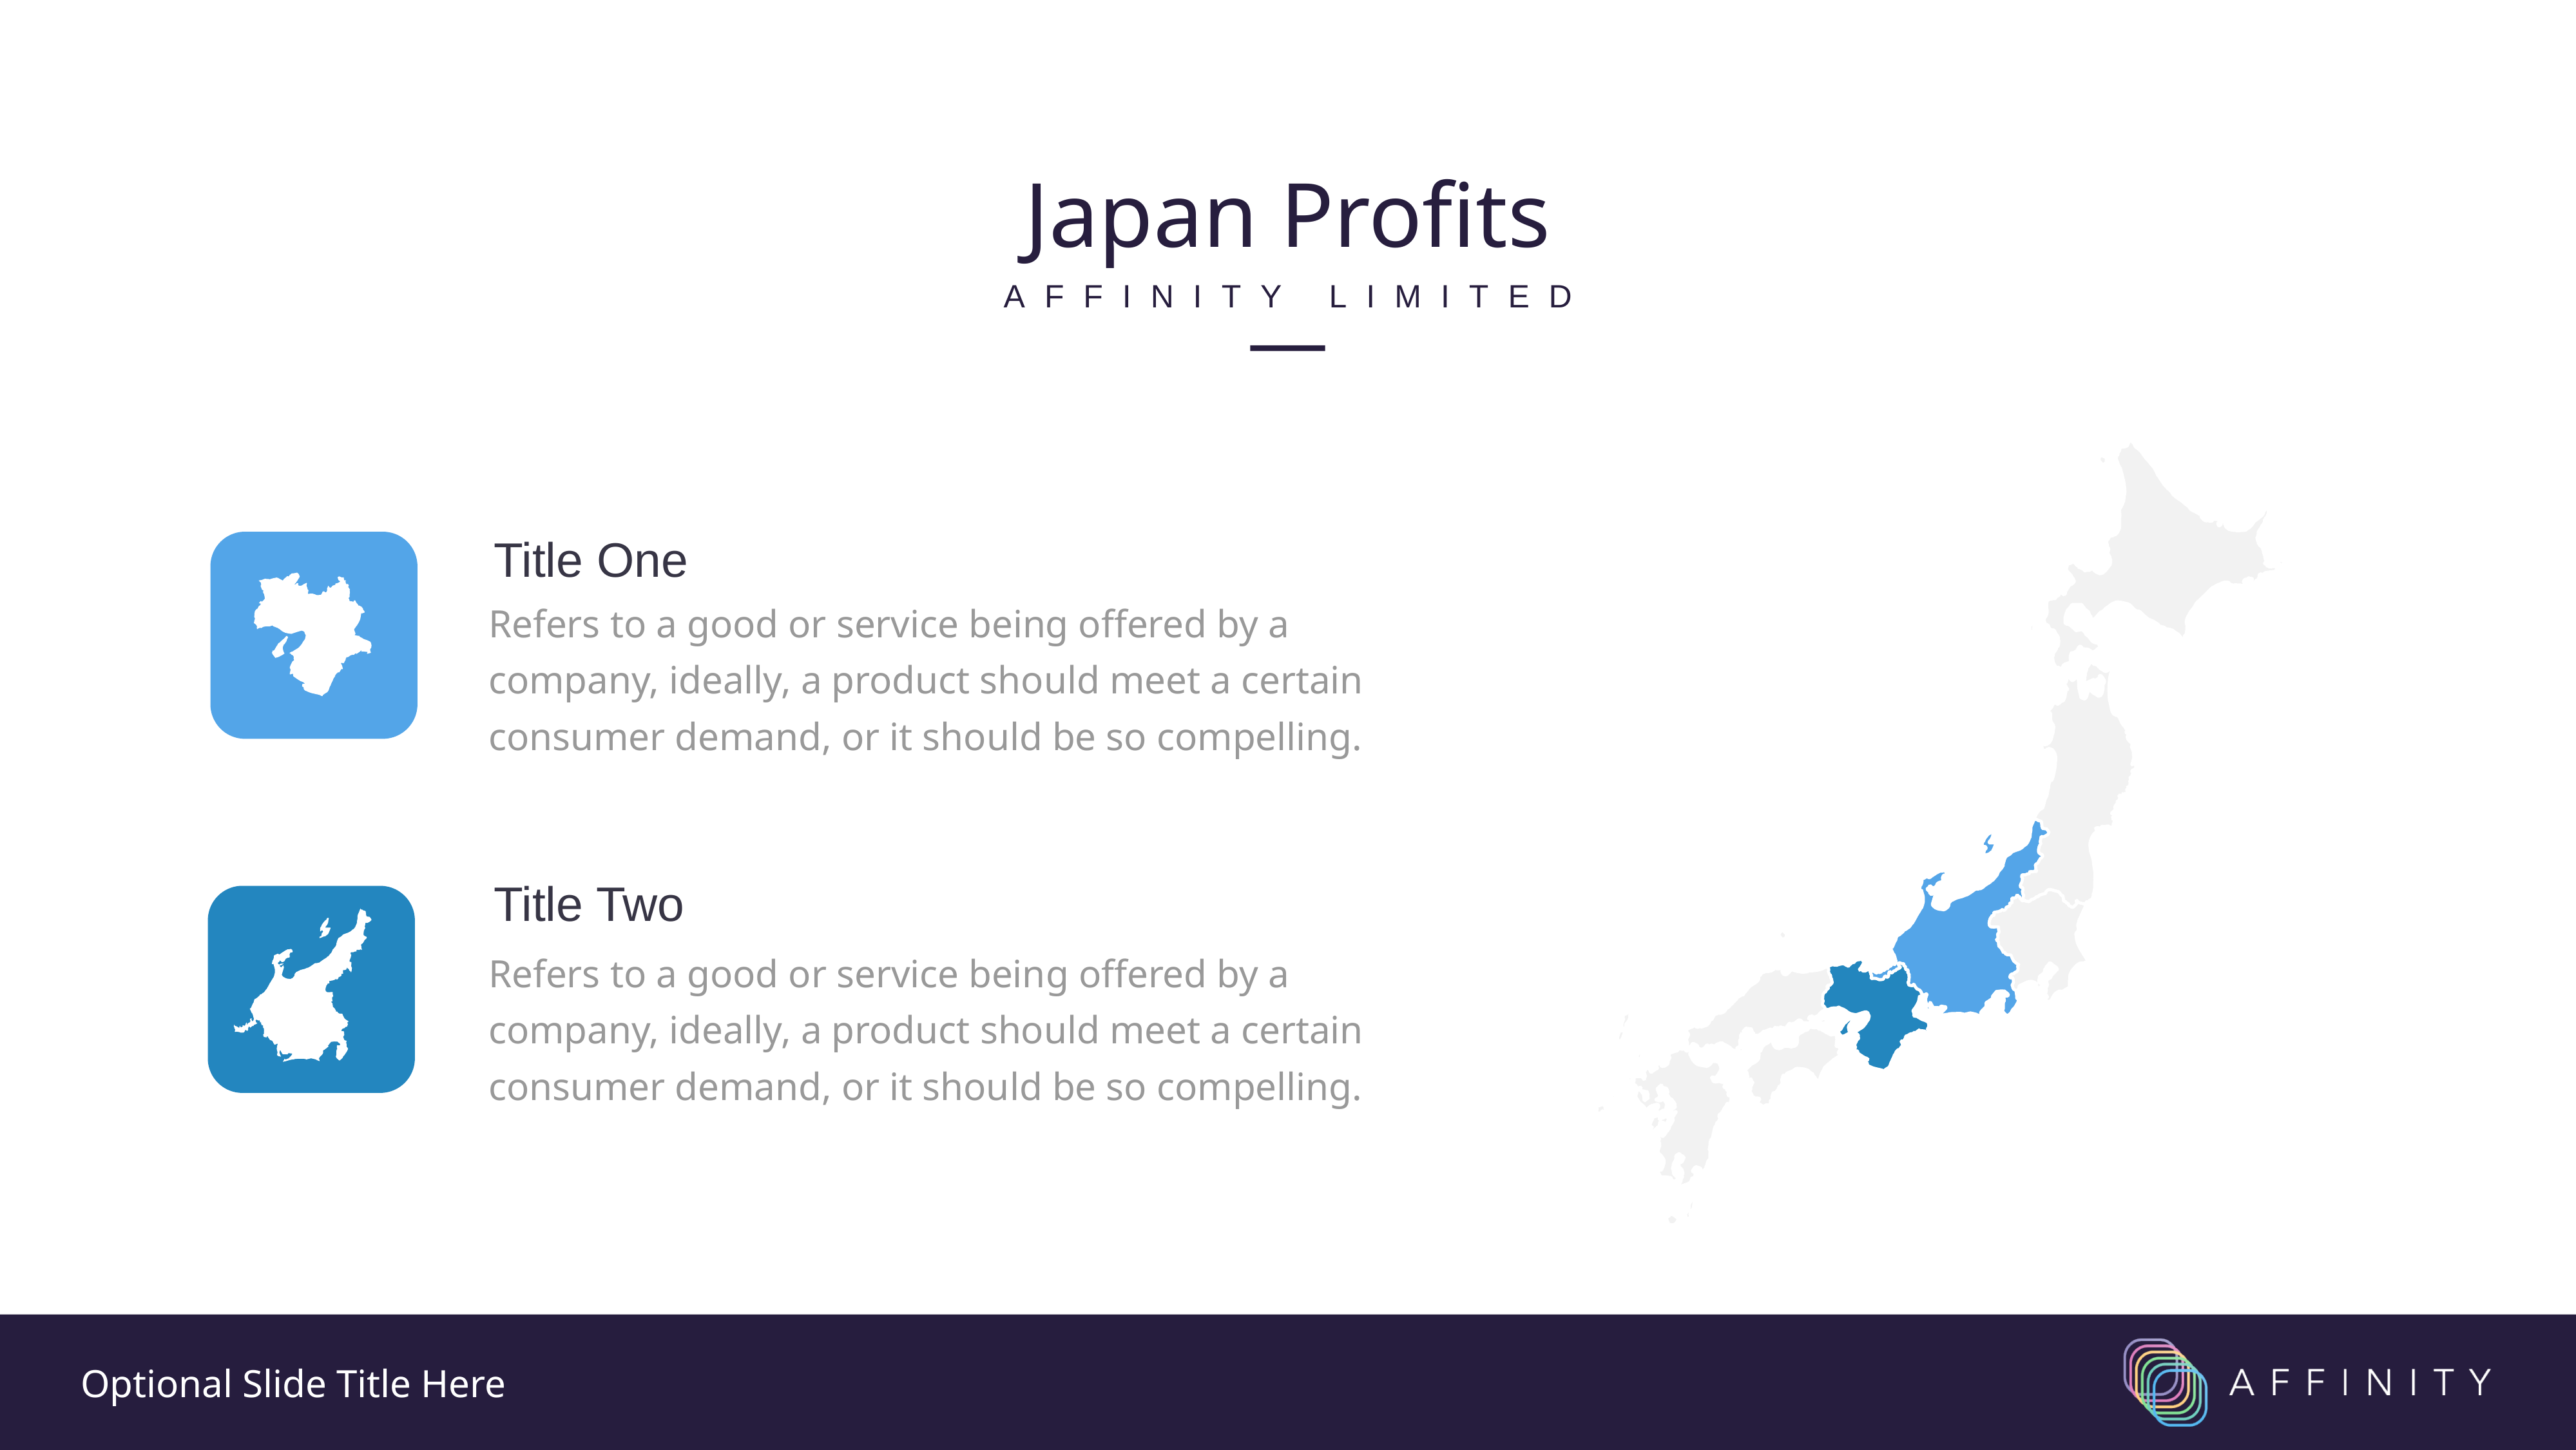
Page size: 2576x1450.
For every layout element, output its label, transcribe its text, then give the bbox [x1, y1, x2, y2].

text_box [233, 908, 372, 1062]
text_box Title One [489, 524, 1012, 592]
picture [2121, 1335, 2494, 1430]
text_box [1250, 345, 1325, 351]
text_box Japan Profits [673, 153, 1903, 270]
text_box [207, 885, 415, 1093]
text_box Optional Slide Title Here [75, 1355, 1131, 1410]
text_box Refers to a good or service being offered by a company, ideally, a product should meet a certain consumer demand, or it should be so compelling. [477, 577, 1414, 769]
text_box Refers to a good or service being offered by a company, ideally, a product should meet a certain consumer demand, or it should be so compelling. [477, 927, 1412, 1119]
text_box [1595, 440, 2287, 1225]
text_box [210, 532, 418, 739]
text_box AFFINITY LIMITED [836, 270, 1740, 319]
text_box [254, 572, 372, 697]
text_box Title Two [489, 868, 1012, 936]
